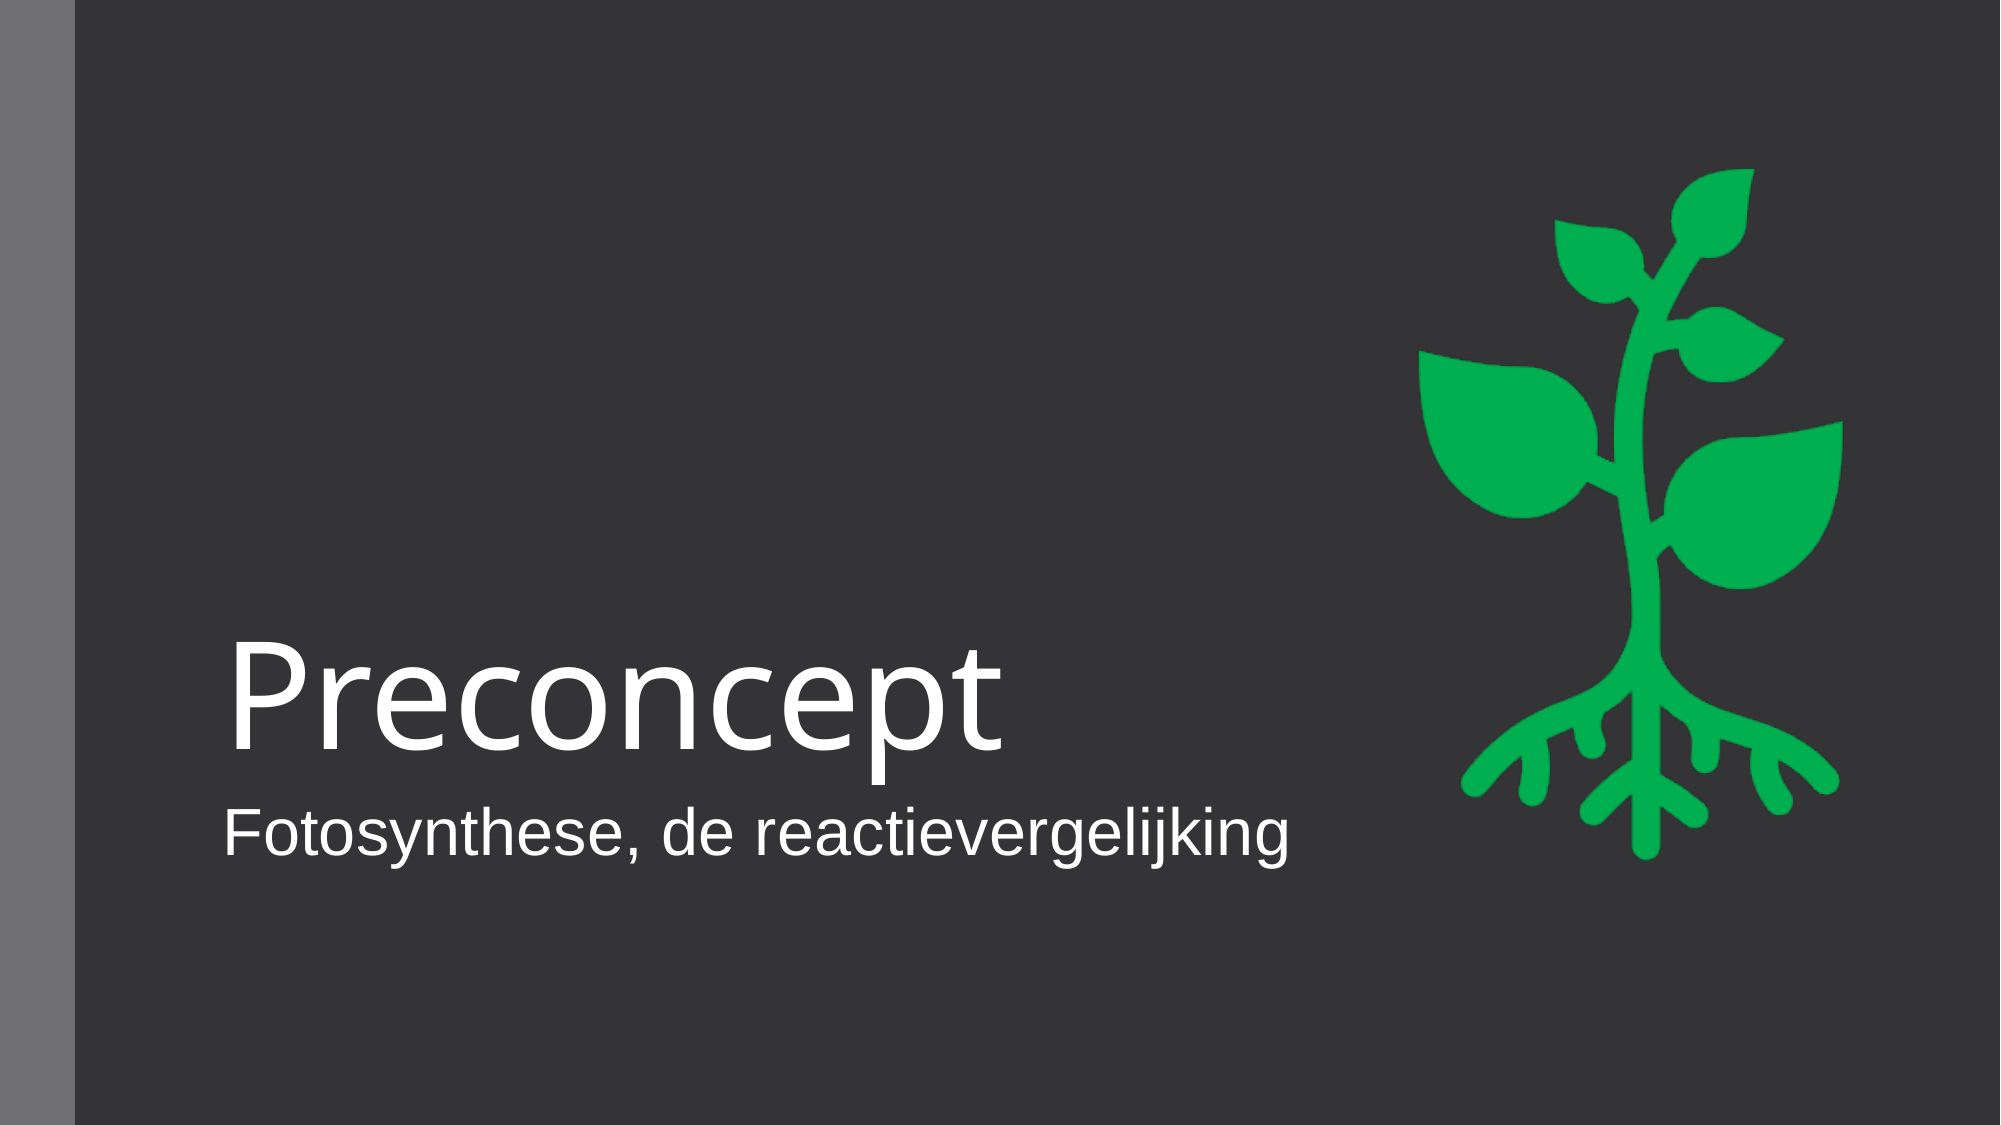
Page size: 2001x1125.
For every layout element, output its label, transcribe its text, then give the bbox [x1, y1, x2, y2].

title Preconcept [206, 124, 1752, 787]
subtitle Fotosynthese, de reactievergelijking [206, 787, 1752, 1065]
picture [1279, 146, 2000, 882]
